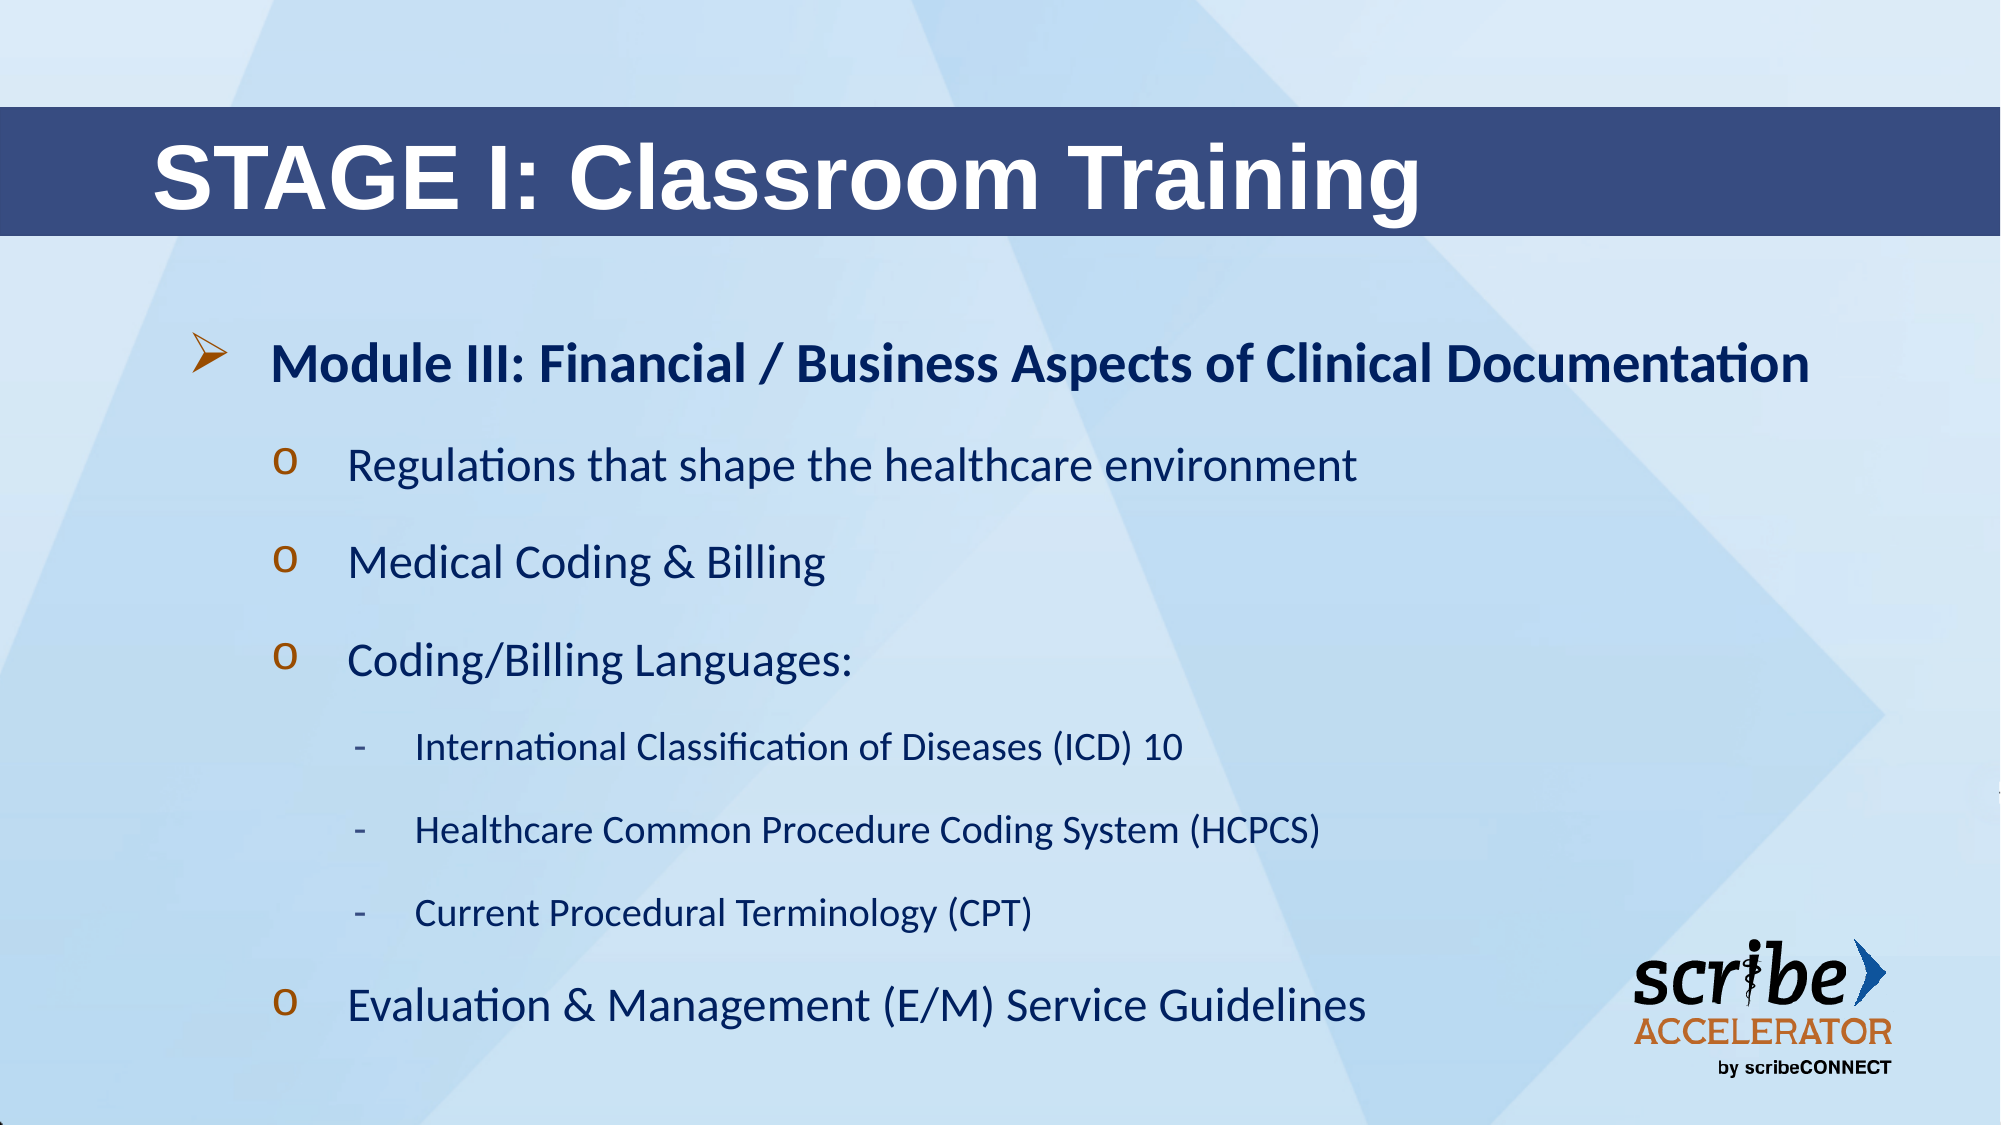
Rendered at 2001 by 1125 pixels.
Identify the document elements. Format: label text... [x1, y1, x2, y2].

text_box [1759, 956, 2000, 1125]
list Module III: Financial / Business Aspects of Clinical Documentation Regulations that shape the healthcare environment Medical Coding & Billing Coding/Billing Languages: International Classification of Diseases (ICD) 10 Healthcare Common Procedure Coding System (HCPCS) Current Procedural Terminology (CPT) Evaluation & Management (E/M) Service Guidelines [164, 289, 1836, 1080]
picture [0, 0, 2001, 107]
picture [0, 236, 2001, 1125]
title STAGE I: Classroom Training [137, 70, 1863, 289]
